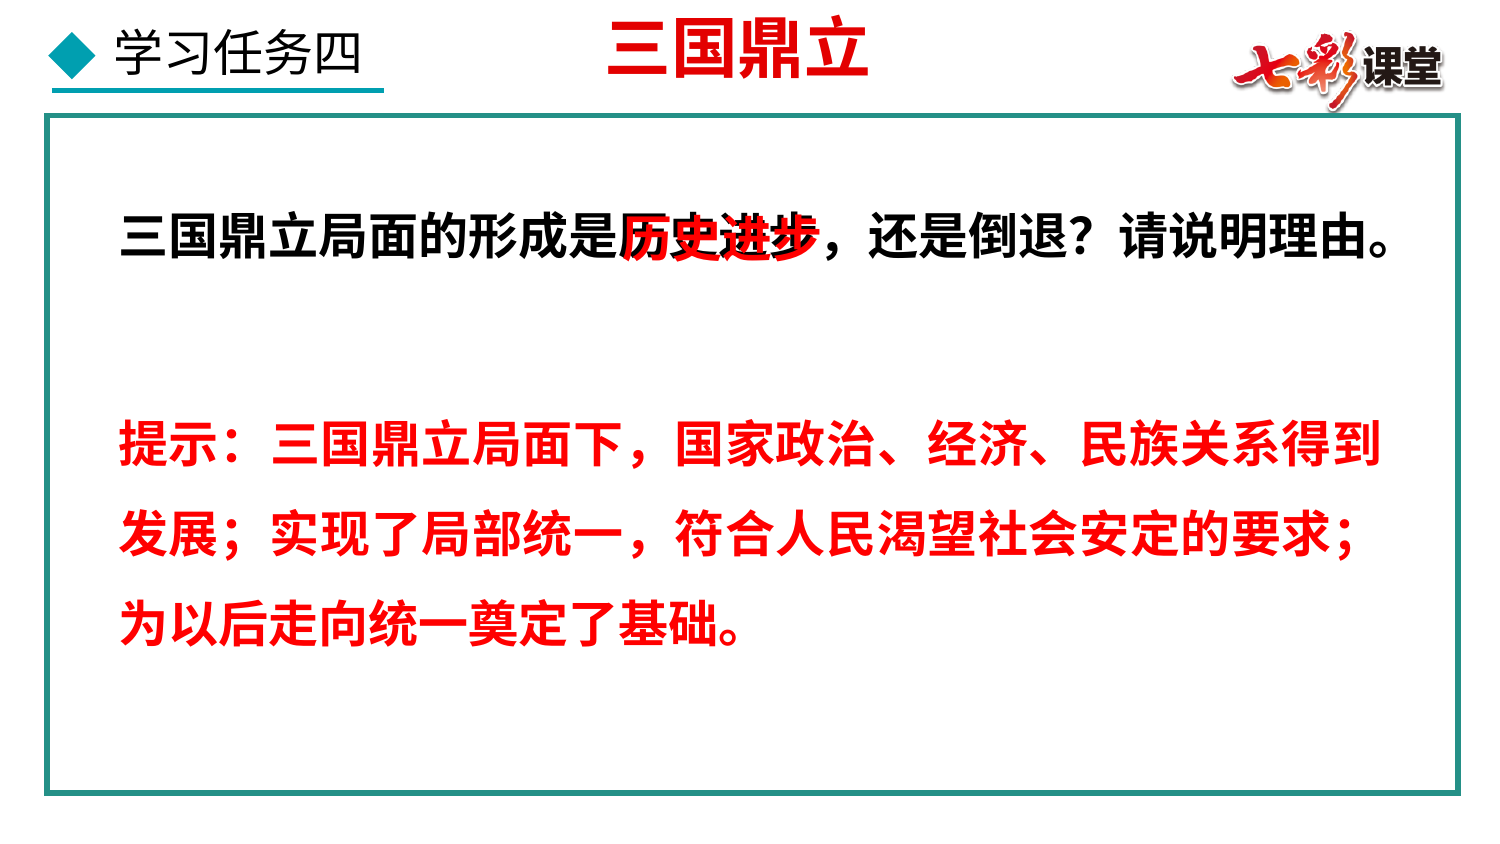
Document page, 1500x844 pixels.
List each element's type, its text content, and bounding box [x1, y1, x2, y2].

text_box 提示：三国鼎立局面下，国家政治、经济、民族关系得到发展；实现了局部统一，符合人民渴望社会安定的要求；为以后走向统一奠定了基础。 [103, 374, 1398, 660]
picture [1228, 26, 1449, 113]
text_box 历史进步 [608, 199, 845, 275]
text_box 三国鼎立 [589, 0, 927, 94]
text_box 三国鼎立局面的形成是历史进步，还是倒退？请说明理由。 [103, 197, 1400, 273]
